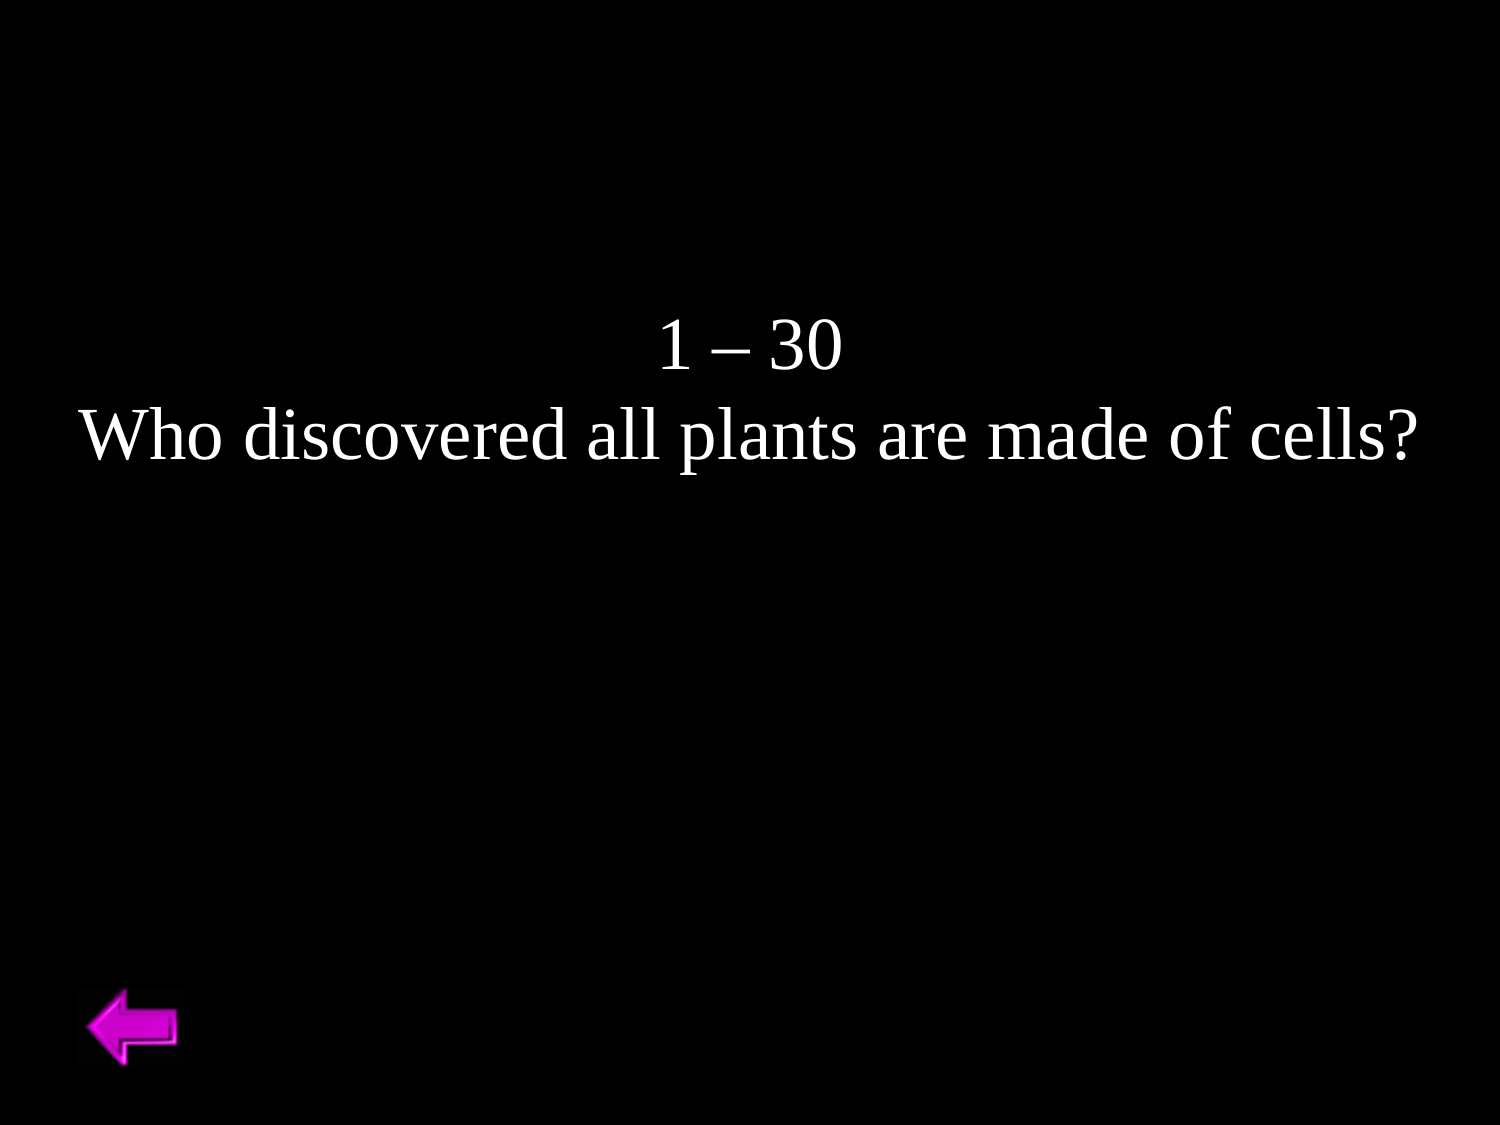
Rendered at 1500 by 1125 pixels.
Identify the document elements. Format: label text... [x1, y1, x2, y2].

text_box 1 – 30 Who discovered all plants are made of cells? [0, 287, 1500, 483]
picture [74, 987, 183, 1066]
